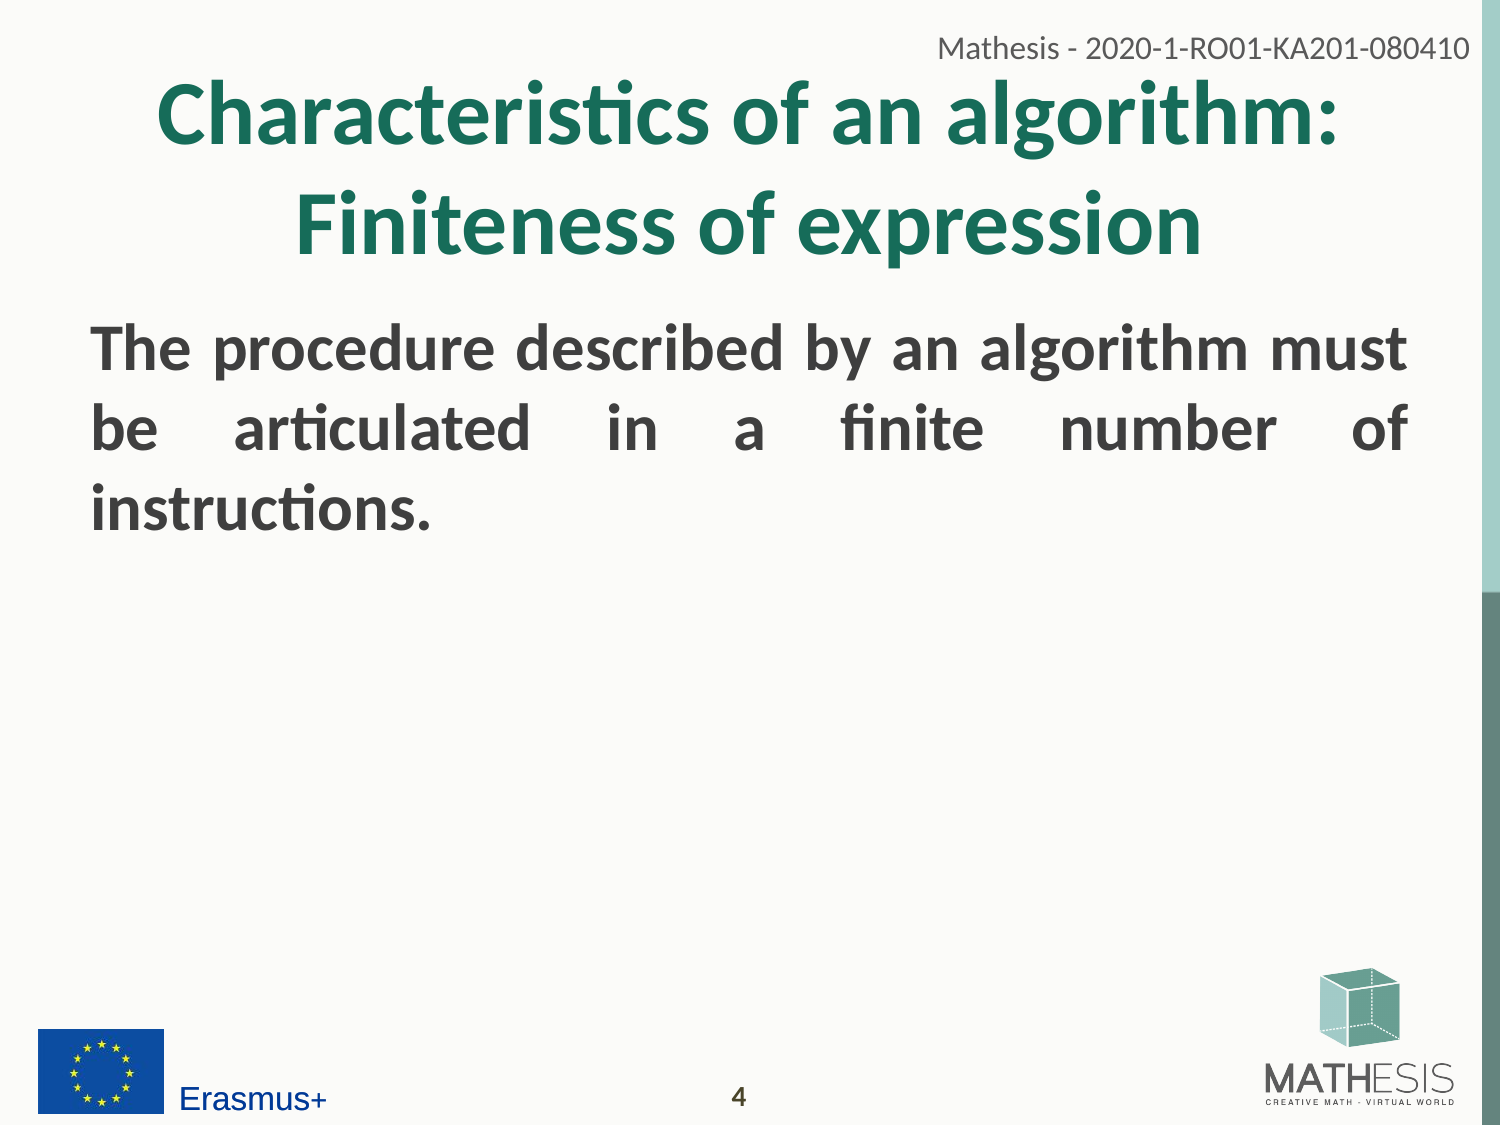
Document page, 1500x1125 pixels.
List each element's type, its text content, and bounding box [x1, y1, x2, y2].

title Characteristics of an algorithm: Finiteness of expression [75, 45, 1425, 233]
list The procedure described by an algorithm must be articulated in a finite number of instructions. [75, 296, 1425, 1005]
picture [38, 1029, 164, 1114]
